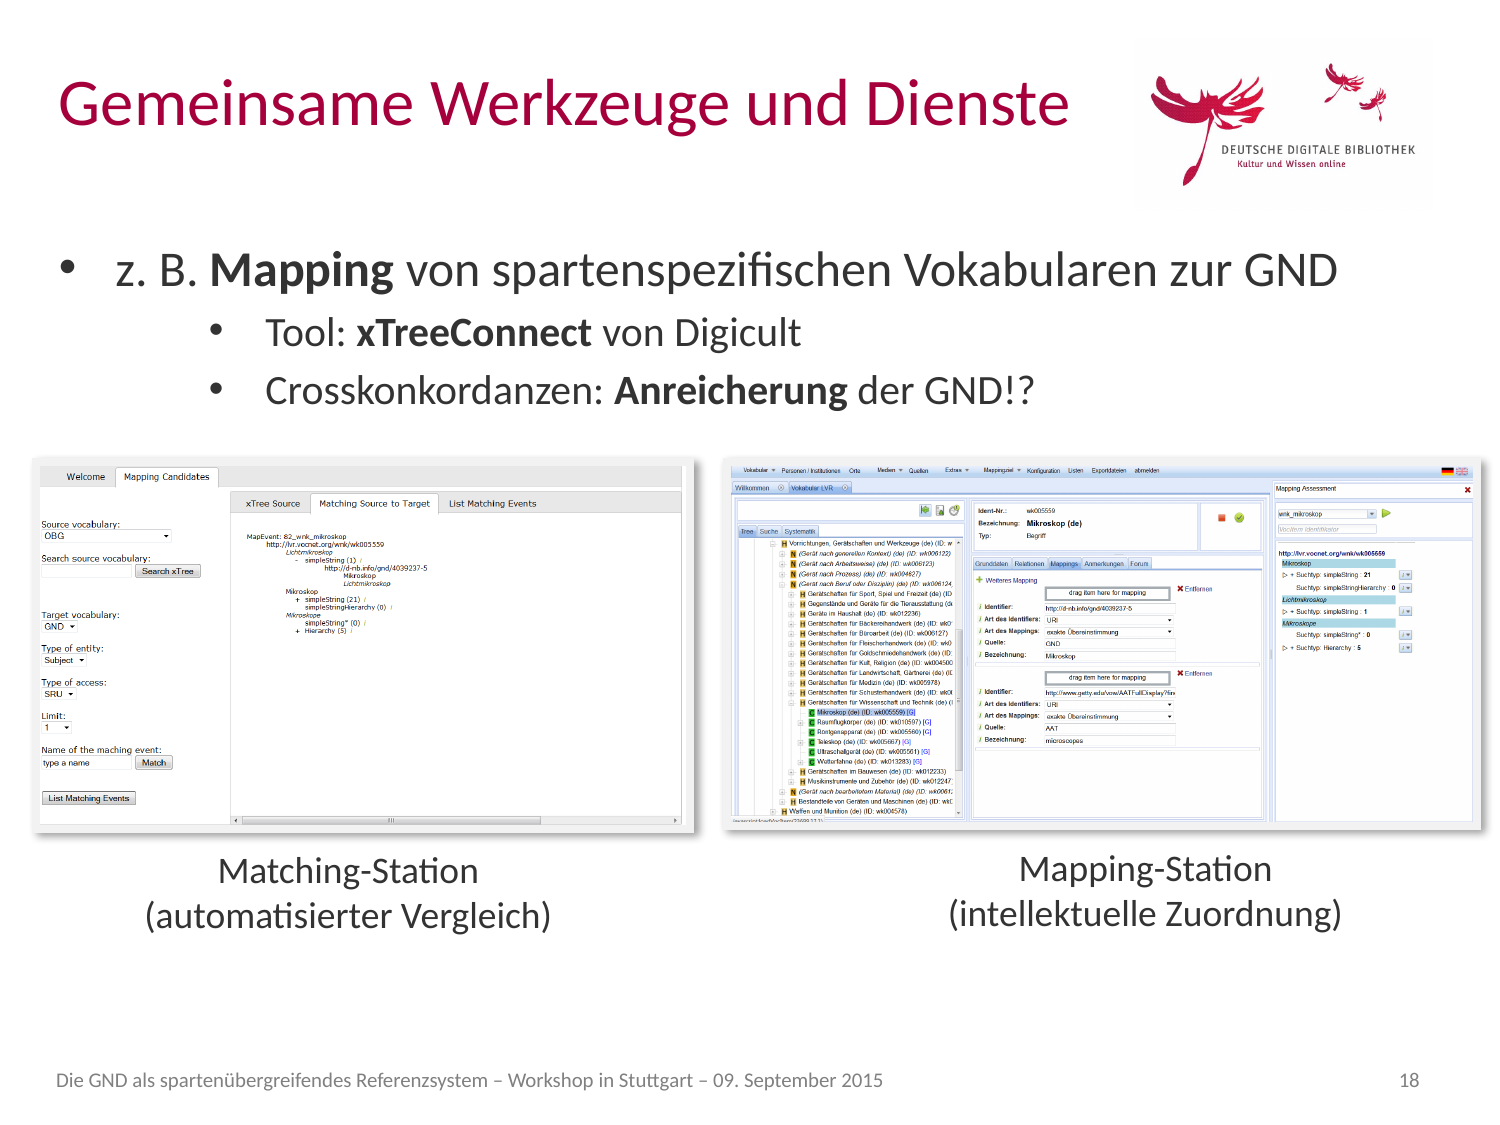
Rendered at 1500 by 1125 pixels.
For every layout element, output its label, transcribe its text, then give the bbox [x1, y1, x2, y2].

text_box Matching-Station (automatisierter Vergleich) [123, 846, 574, 937]
list Gemeinsame Werkzeuge und Dienste [59, 59, 1090, 125]
picture [40, 465, 687, 826]
text_box Mapping-Station (intellektuelle Zuordnung) [920, 843, 1371, 934]
list z. B. Mapping von spartenspezifischen Vokabularen zur GND Tool: xTreeConnect von Digicult Crosskonkordanzen: Anreicherung der GND!? [59, 236, 1418, 1004]
picture [1134, 38, 1433, 211]
picture [730, 465, 1474, 823]
